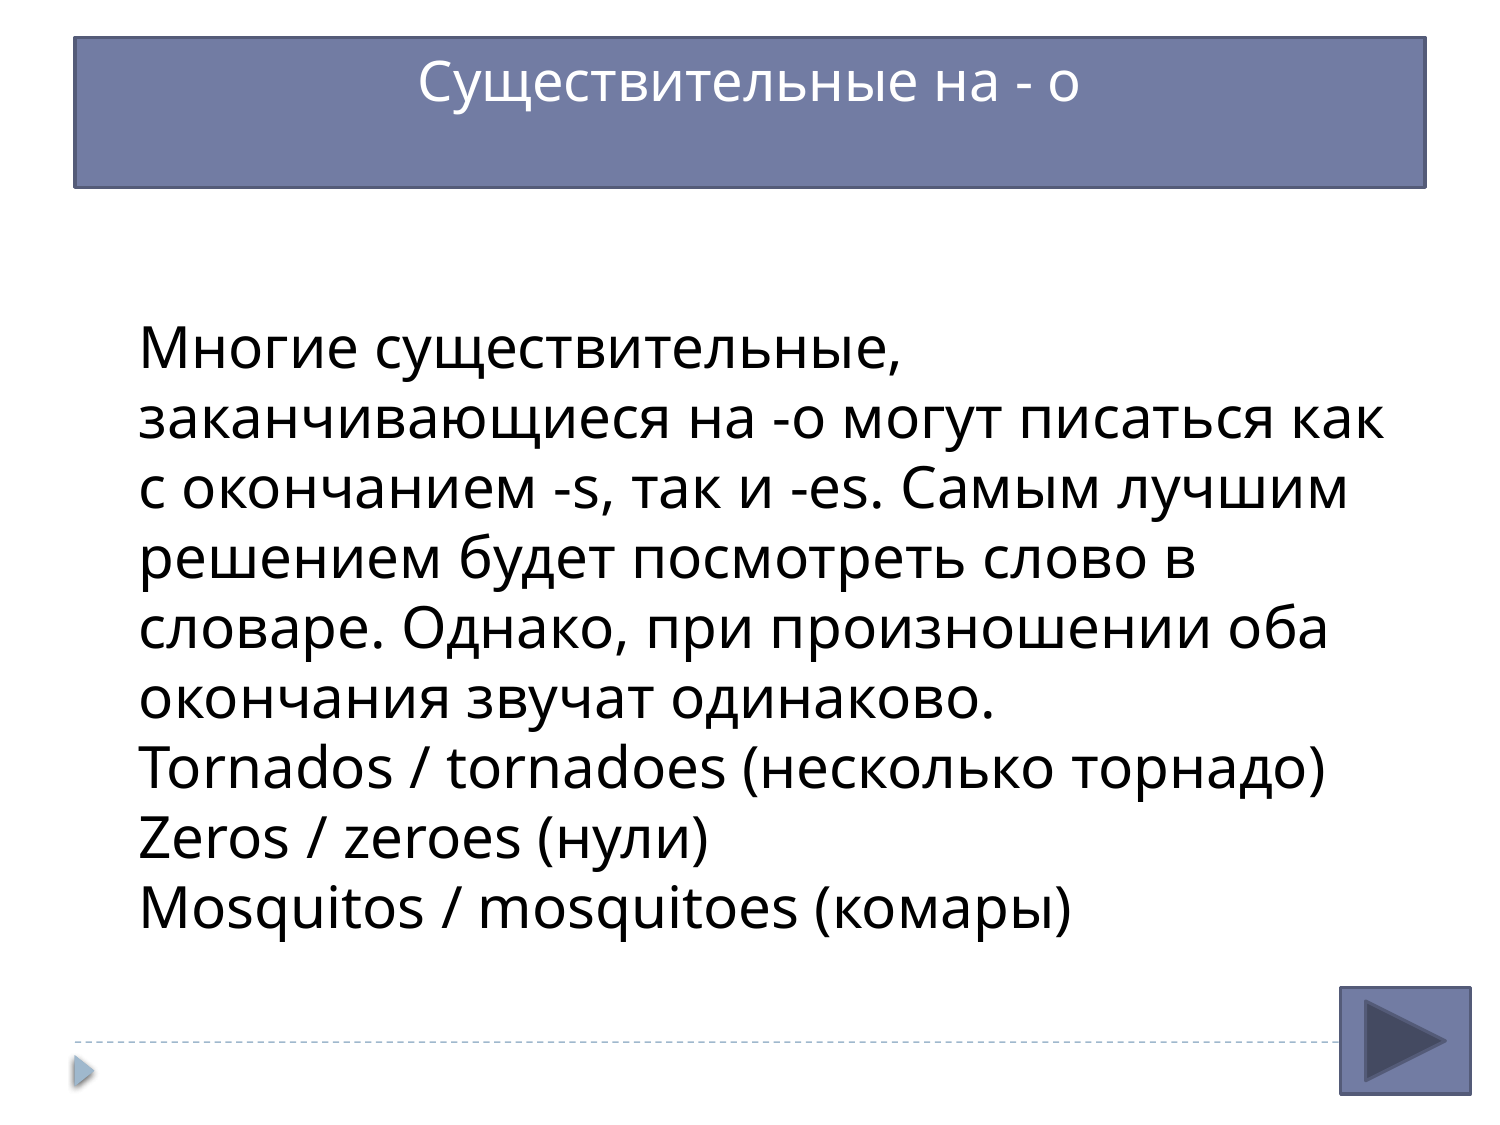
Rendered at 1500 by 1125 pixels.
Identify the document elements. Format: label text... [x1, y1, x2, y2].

title Существительные на - o [73, 36, 1427, 189]
text_box [1339, 986, 1472, 1096]
text_box Многие существительные, заканчивающиеся на -o могут писаться как с окончанием -s, так и -es. Самым лучшим решением будет посмотреть слово в словаре. Однако, при произношении оба окончания звучат одинаково. Tornados / tornadoes (несколько торнадо) Zeros / zeroes (нули) Mosquitos / mosquitoes (комары) [123, 302, 1435, 948]
